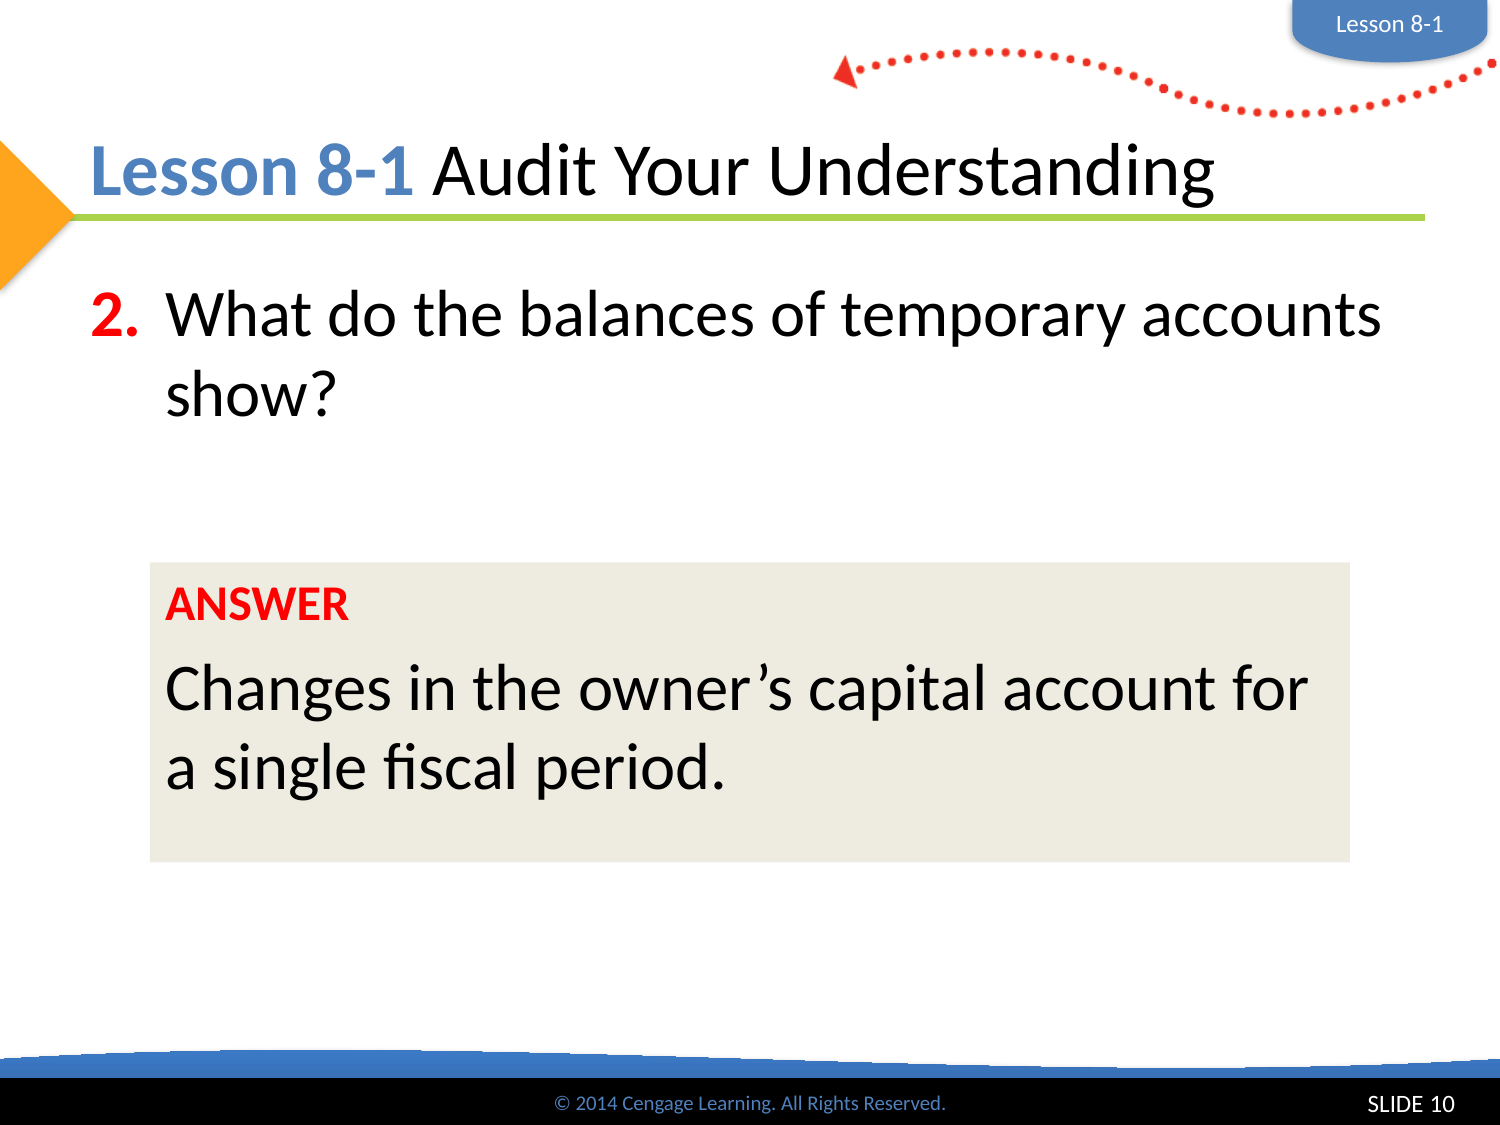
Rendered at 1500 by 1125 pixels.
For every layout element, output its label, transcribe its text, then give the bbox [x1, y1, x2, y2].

picture [827, 37, 1500, 126]
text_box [1292, 0, 1488, 63]
list 2. What do the balances of temporary accounts show? [75, 262, 1425, 1005]
title Lesson 8-1 Audit Your Understanding [75, 29, 1350, 218]
text_box ANSWER Changes in the owner’s capital account for a single fiscal period. [149, 562, 1350, 863]
slide_number SLIDE 10 [1170, 1080, 1470, 1125]
text_box [0, 138, 78, 293]
